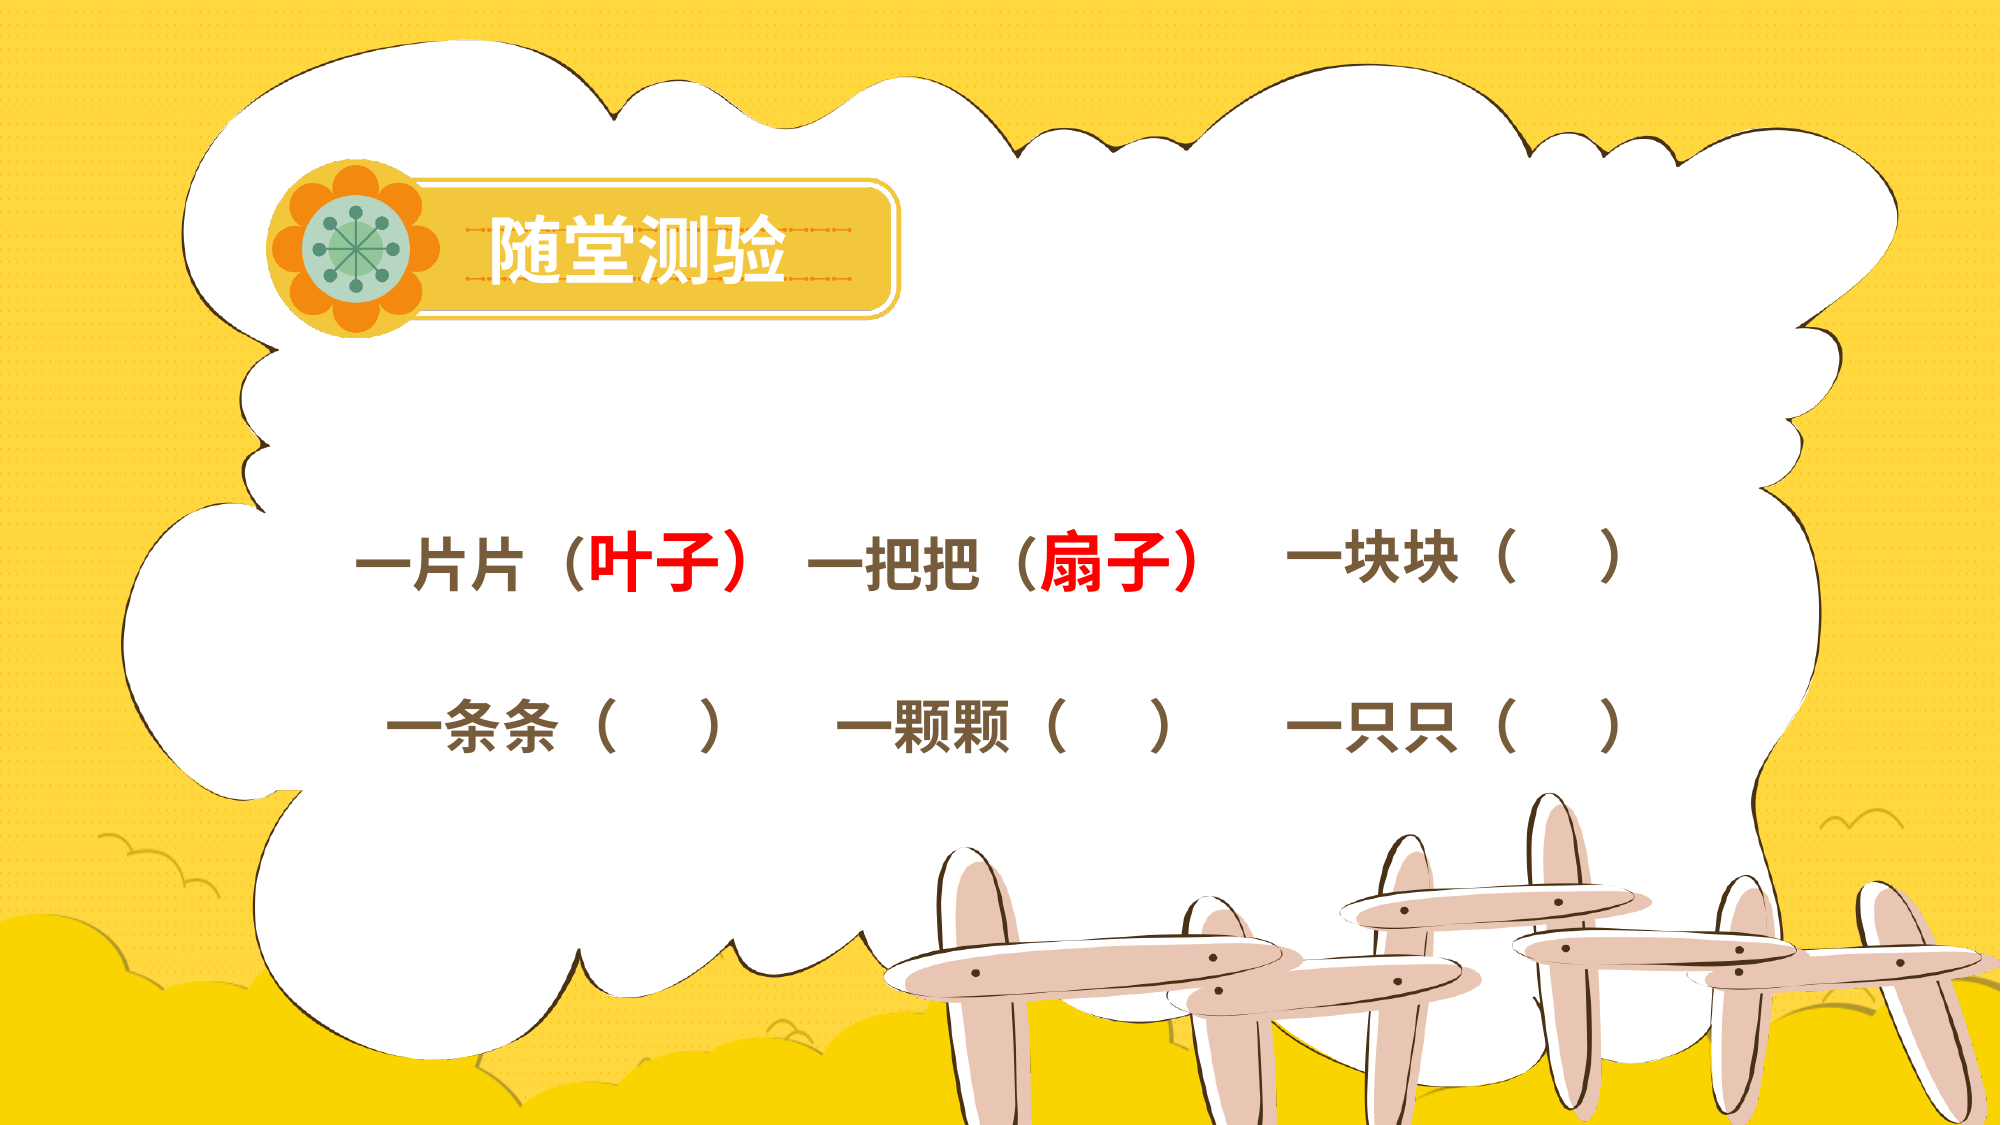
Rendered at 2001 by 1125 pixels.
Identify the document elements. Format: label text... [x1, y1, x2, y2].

text_box 一把把（扇子） [791, 512, 1255, 608]
text_box 一块块（ ） [1270, 512, 1672, 598]
picture [0, 0, 2000, 1125]
text_box 一条条（ ） [370, 682, 772, 768]
text_box 一颗颗（ ） [820, 682, 1222, 768]
text_box 一只只（ ） [1270, 682, 1672, 768]
text_box 一片片（叶子） [339, 512, 791, 608]
